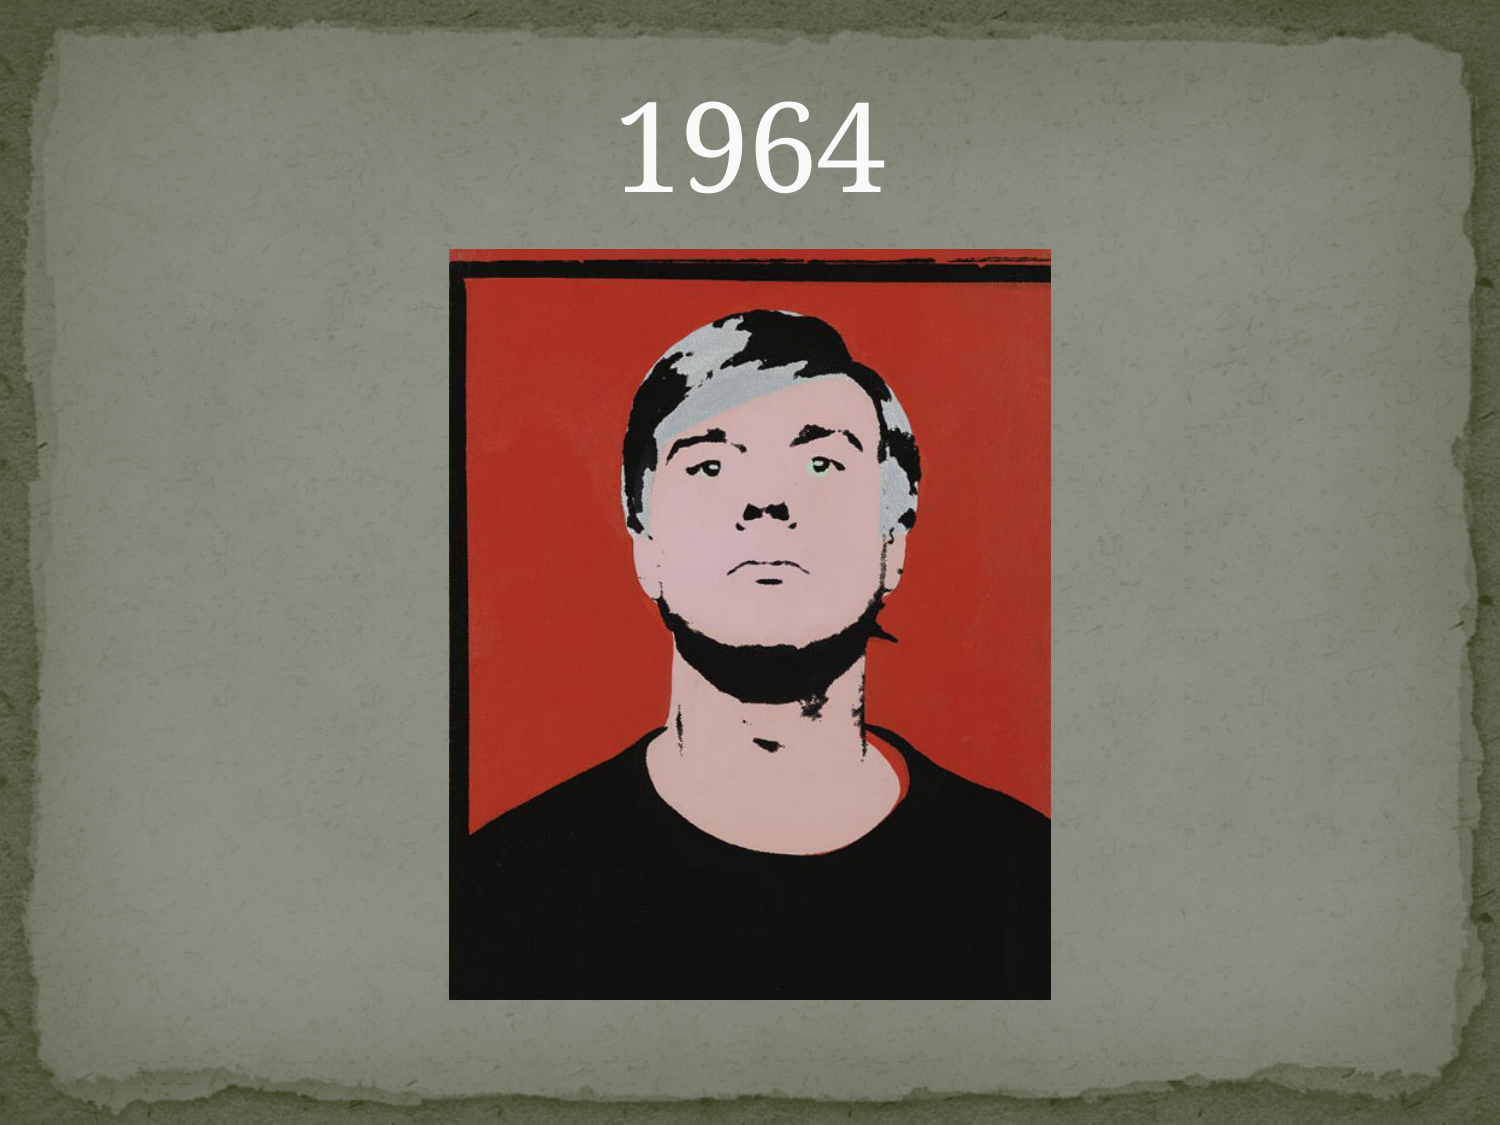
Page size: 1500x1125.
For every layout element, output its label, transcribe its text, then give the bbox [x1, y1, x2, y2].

title 1964 [74, 24, 1425, 225]
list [451, 252, 1050, 999]
